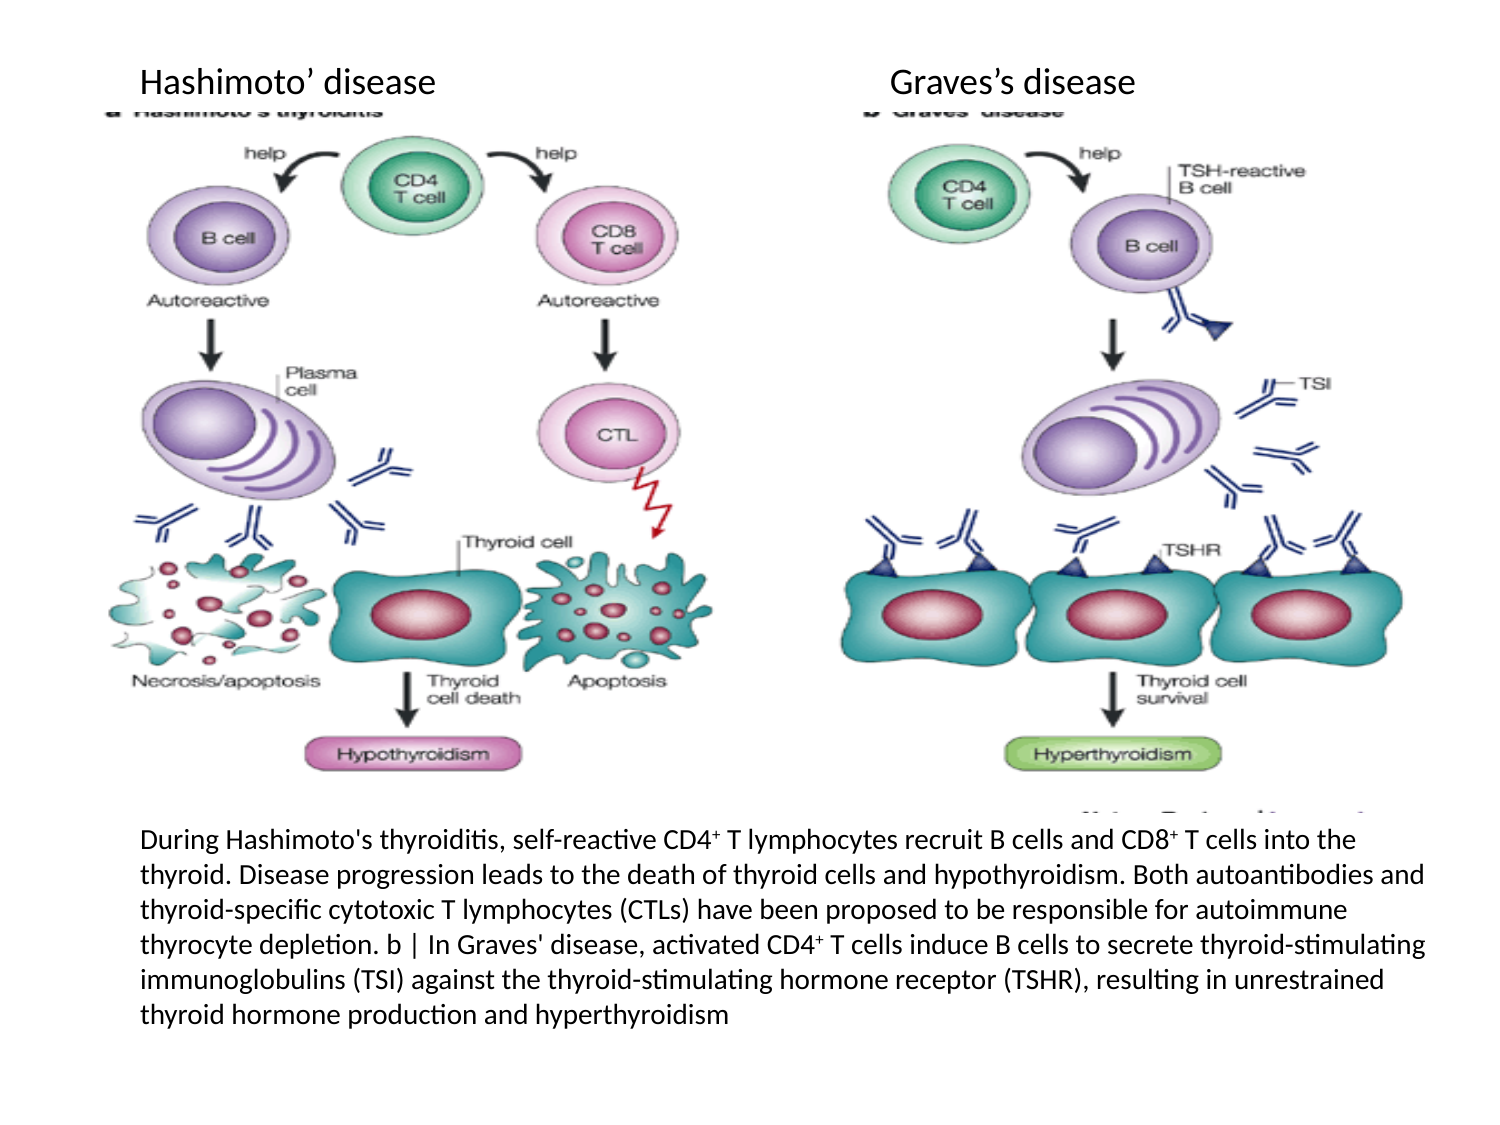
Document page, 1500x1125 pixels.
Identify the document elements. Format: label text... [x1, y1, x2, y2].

picture [87, 112, 1423, 813]
list During Hashimoto's thyroiditis, self-reactive CD4+ T lymphocytes recruit B cells and CD8+ T cells into the thyroid. Disease progression leads to the death of thyroid cells and hypothyroidism. Both autoantibodies and thyroid-specific cytotoxic T lymphocytes (CTLs) have been proposed to be responsible for autoimmune thyrocyte depletion. b | In Graves' disease, activated CD4+ T cells induce B cells to secrete thyroid-stimulating immunoglobulins (TSI) against the thyroid-stimulating hormone receptor (TSHR), resulting in unrestrained thyroid hormone production and hyperthyroidism [125, 812, 1450, 1088]
text_box Graves’s disease [875, 49, 1213, 110]
text_box Hashimoto’ disease [124, 49, 488, 110]
